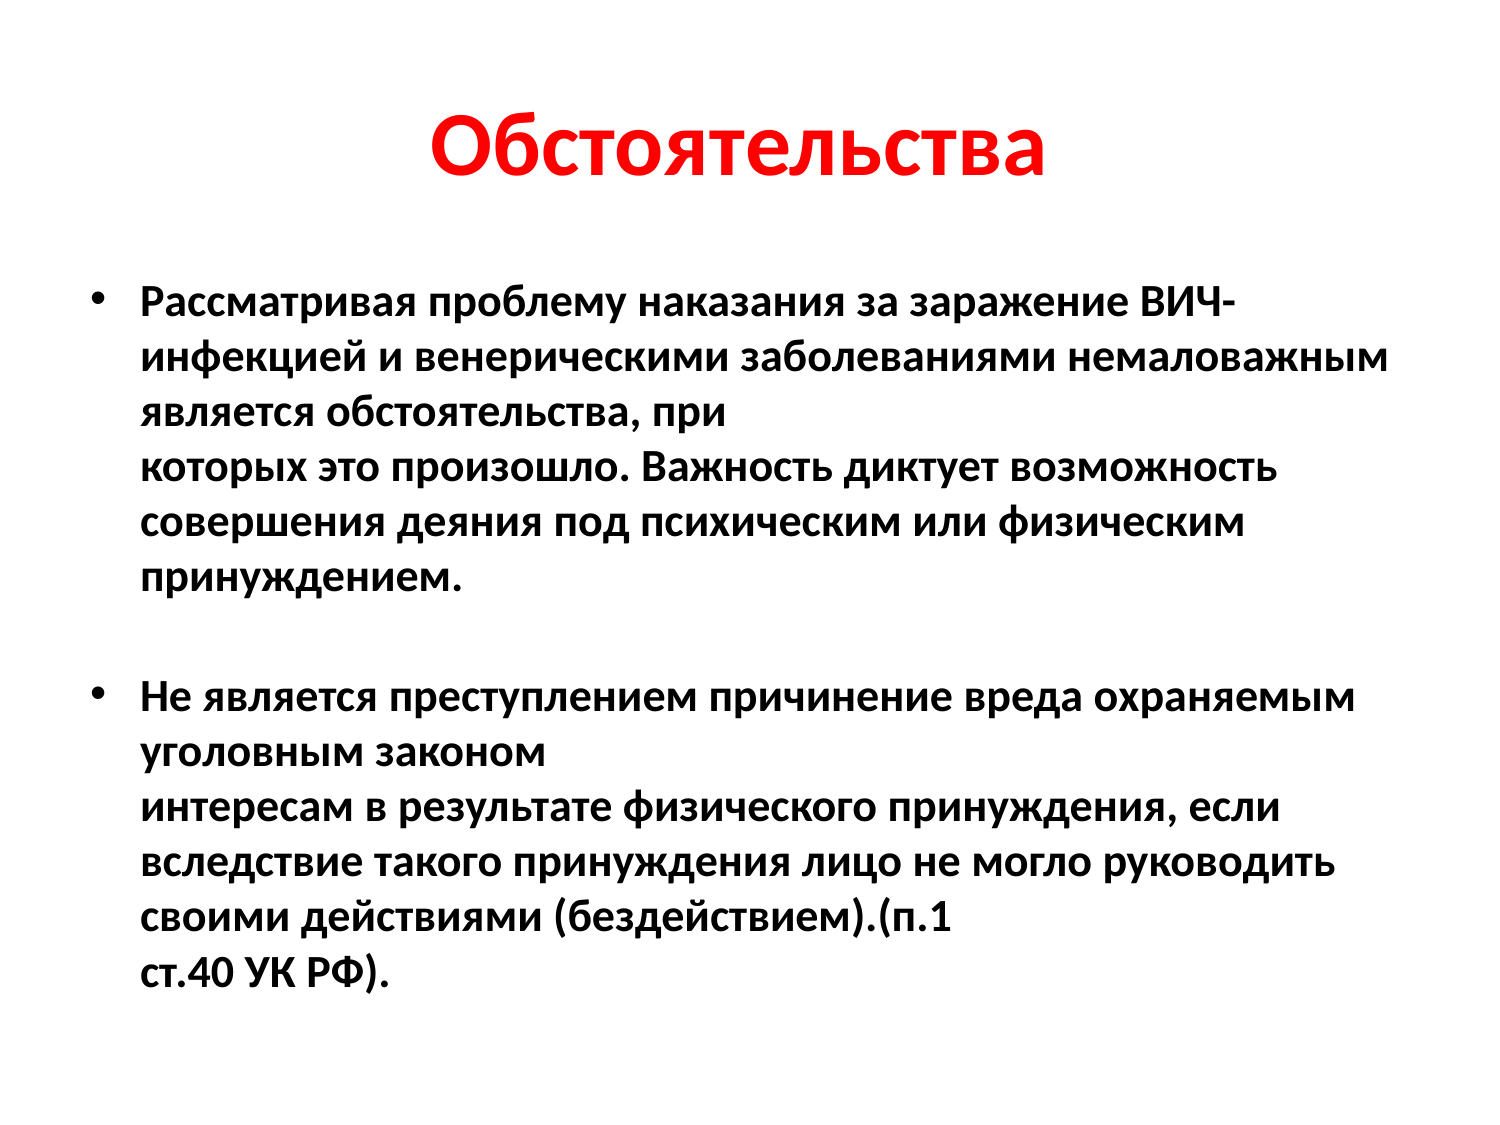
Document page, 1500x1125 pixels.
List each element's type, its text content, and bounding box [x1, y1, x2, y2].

list Рассматривая проблему наказания за заражение ВИЧ-инфекцией и венерическими заболеваниями немаловажным является обстоятельства, при которых это произошло. Важность диктует возможность совершения деяния под психическим или физическим принуждением. Не является преступлением причинение вреда охраняемым уголовным законом интересам в результате физического принуждения, если вследствие такого принуждения лицо не могло руководить своими действиями (бездействием).(п.1 ст.40 УК РФ). [74, 262, 1426, 1006]
title Обстоятельства [74, 44, 1426, 233]
